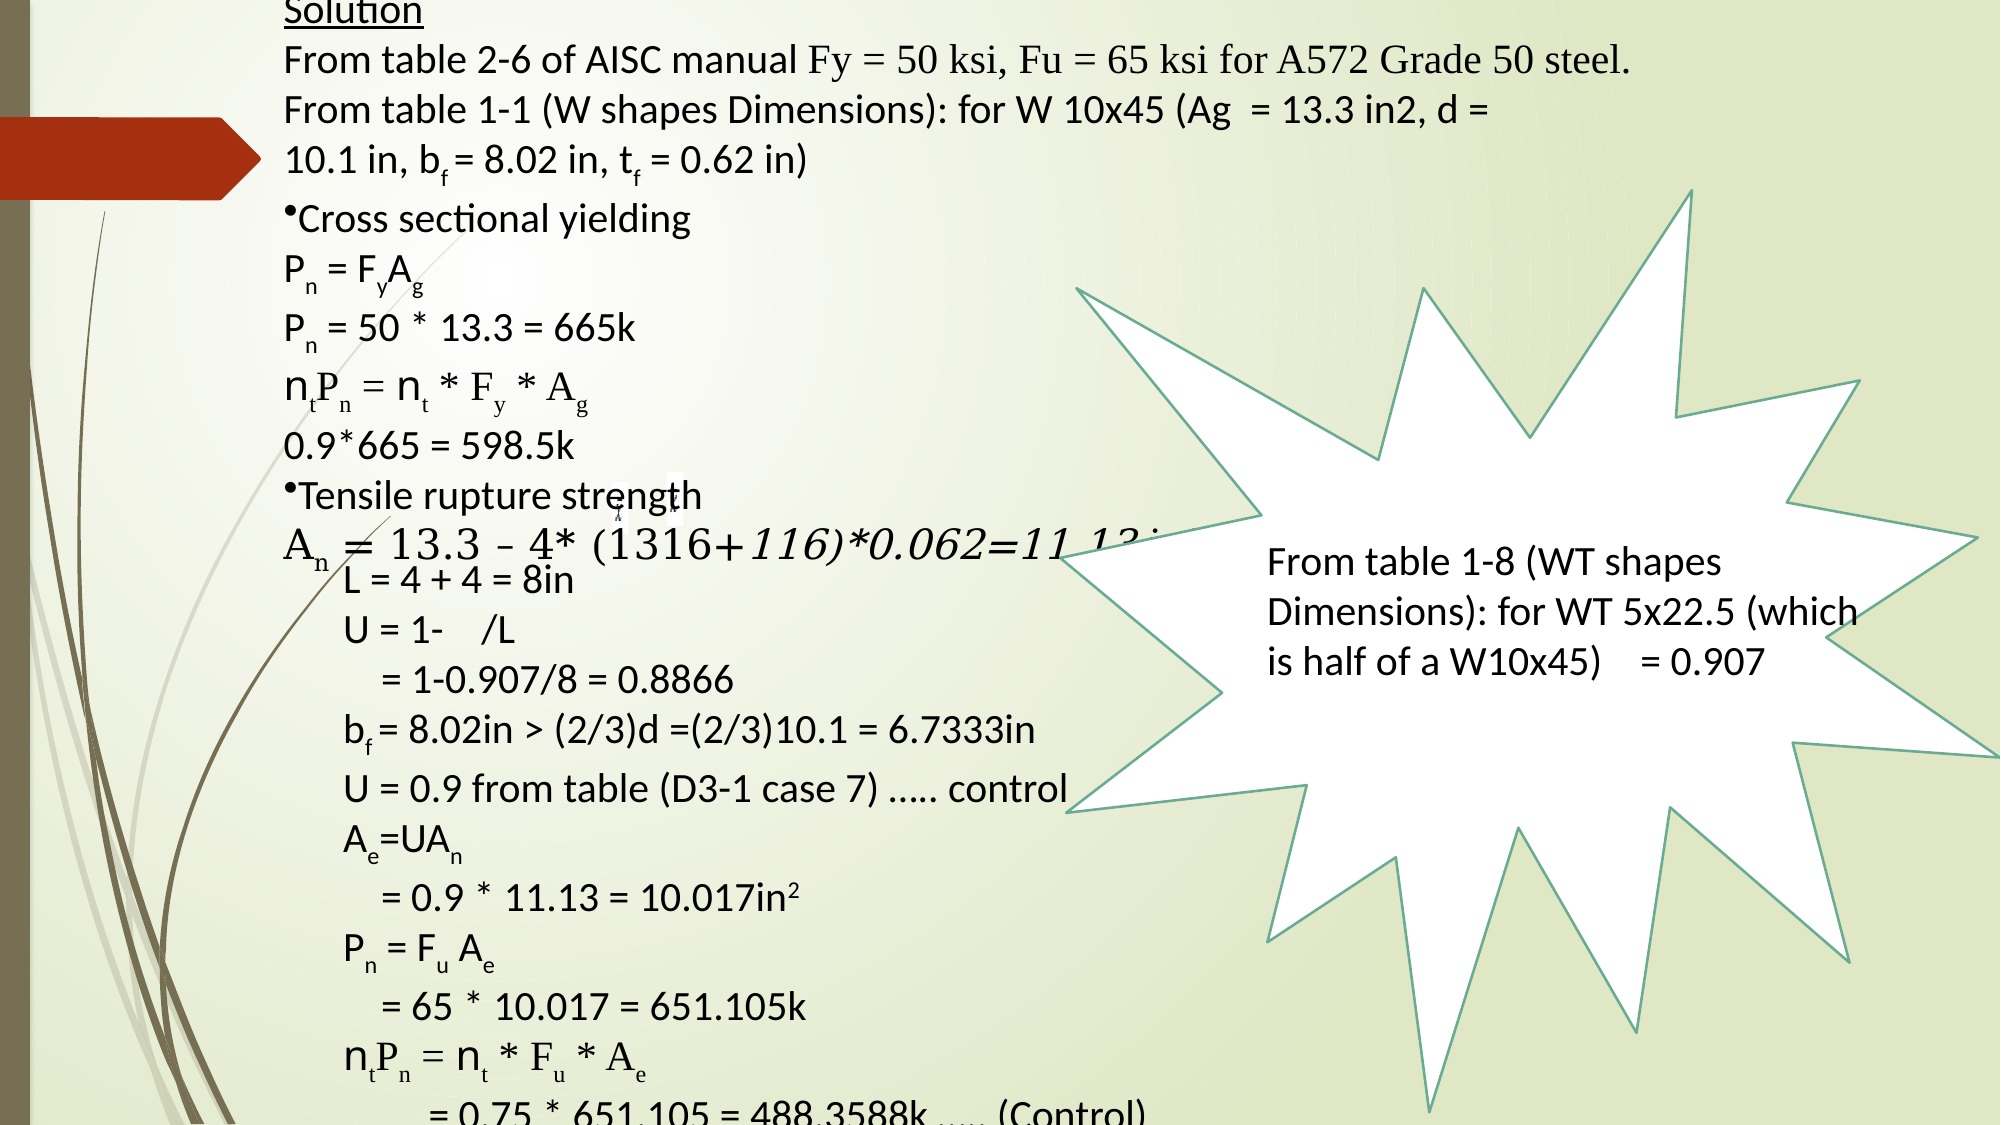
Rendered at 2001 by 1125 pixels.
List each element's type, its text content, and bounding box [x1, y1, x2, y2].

text_box From table 1-8 (WT shapes Dimensions): for WT 5x22.5 (which is half of a W10x45) = 0.907 [1252, 526, 1902, 742]
picture [666, 472, 684, 526]
text_box [1058, 188, 2000, 1114]
text_box L = 4 + 4 = 8in U = 1- /L = 1-0.907/8 = 0.8866 bf = 8.02in > (2/3)d =(2/3)10.1 = 6.7333in U = 0.9 from table (D3-1 case 7) ….. control Ae=UAn = 0.9 * 11.13 = 10.017in2 Pn = Fu Ae = 65 * 10.017 = 651.105k ntPn = nt * Fu * Ae = 0.75 * 651.105 = 488.3588k ….. (Control) [328, 544, 2000, 1125]
picture [611, 481, 629, 535]
text_box Solution From table 2-6 of AISC manual Fy = 50 ksi, Fu = 65 ksi for A572 Grade 50 steel. From table 1-1 (W shapes Dimensions): for W 10x45 (Ag = 13.3 in2, d = 10.1 in, bf = 8.02 in, tf = 0.62 in) Cross sectional yielding Pn = FyAg Pn = 50 * 13.3 = 665k ntPn = nt * Fy * Ag 0.9*665 = 598.5k Tensile rupture strength An = 13.3 – 4* (1316+116)*0.062=11.13 in2 [268, 0, 2000, 635]
